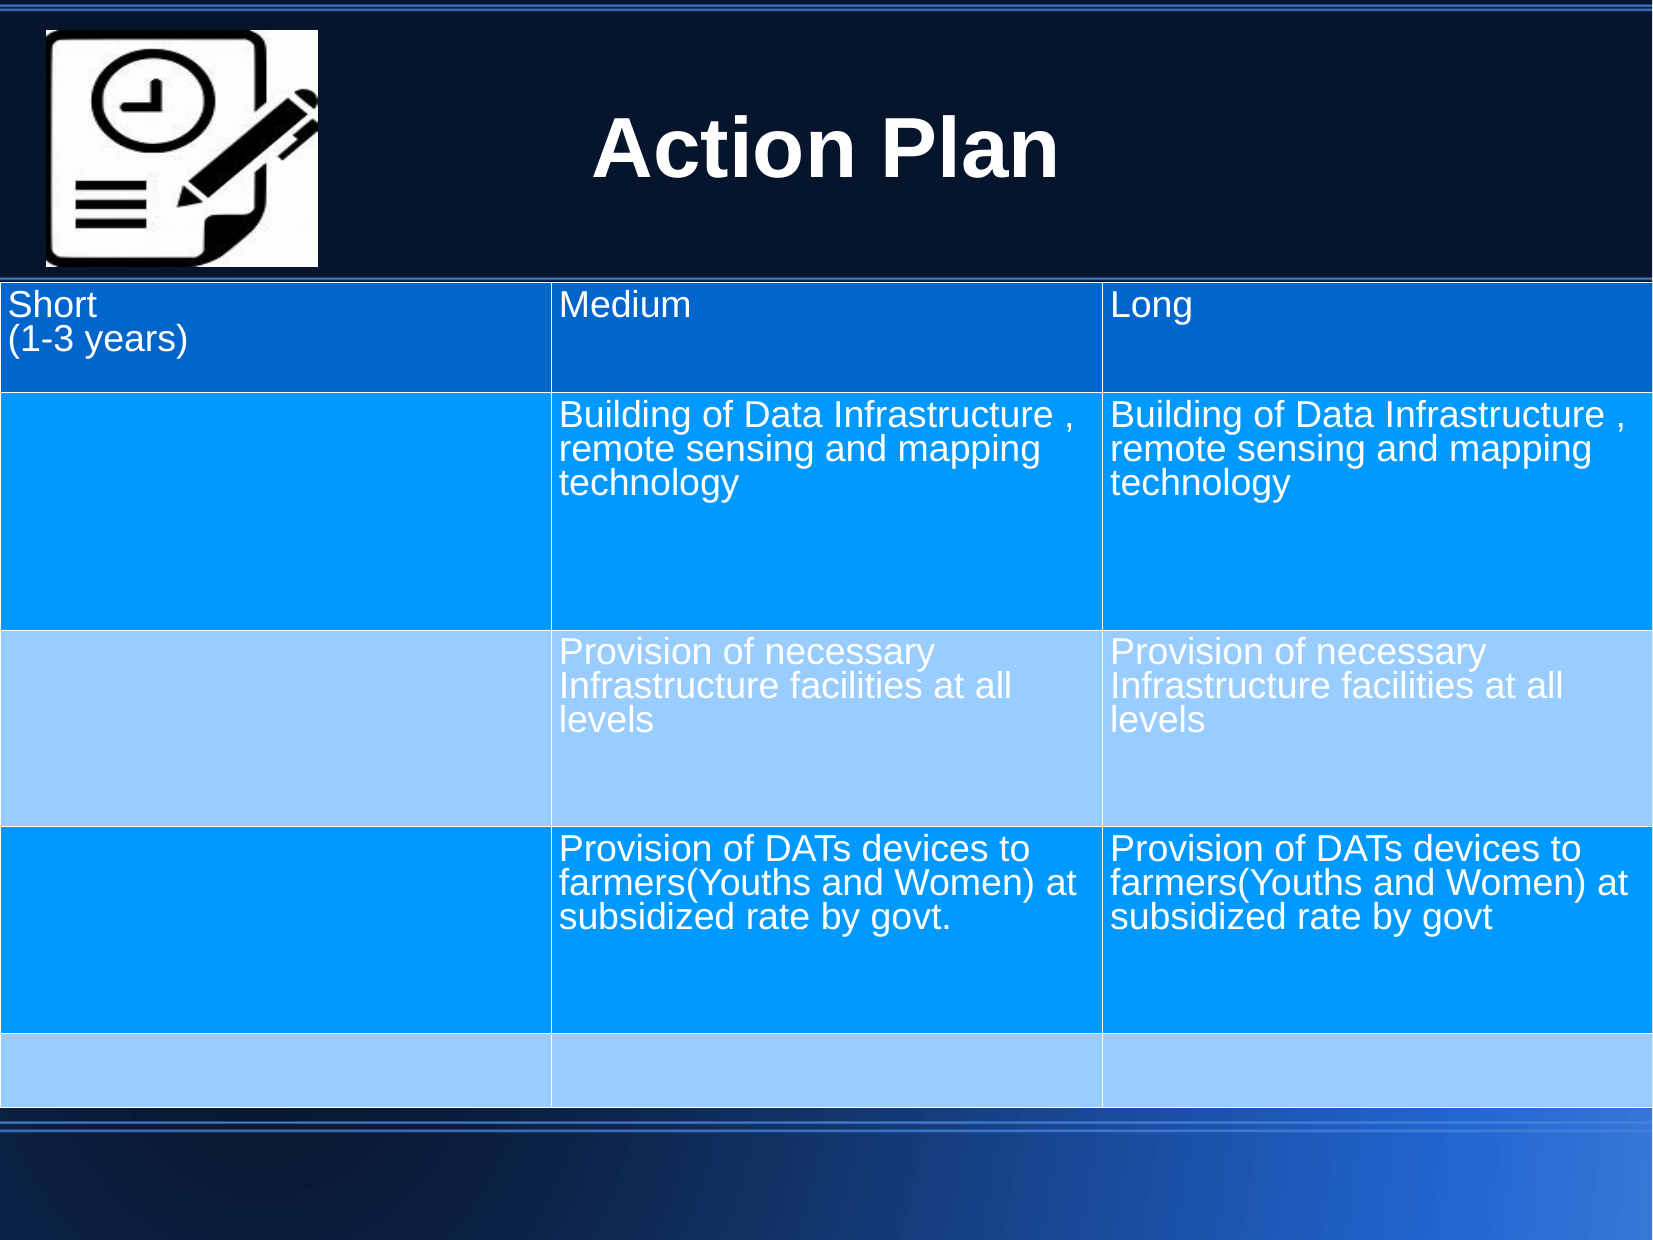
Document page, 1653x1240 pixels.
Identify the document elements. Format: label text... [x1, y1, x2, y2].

table_cell Provision of necessary Infrastructure facilities at all levels [1103, 631, 1653, 826]
table_cell [1, 827, 551, 1033]
table_cell [1, 631, 551, 826]
table_cell Provision of DATs devices to farmers(Youths and Women) at subsidized rate by govt. [552, 827, 1102, 1033]
table_header Medium [552, 283, 1102, 392]
table_cell [1, 1034, 551, 1107]
title Action Plan [318, 44, 1572, 253]
table_cell Building of Data Infrastructure , remote sensing and mapping technology [1103, 393, 1653, 630]
table_cell [552, 1034, 1102, 1107]
table_cell [1103, 1034, 1653, 1107]
table_header Long [1103, 283, 1653, 392]
picture [0, 0, 1653, 282]
table_header Short (1-3 years) [1, 283, 551, 392]
table_cell Building of Data Infrastructure , remote sensing and mapping technology [552, 393, 1102, 630]
picture [0, 1108, 1653, 1240]
table_cell Provision of DATs devices to farmers(Youths and Women) at subsidized rate by govt [1103, 827, 1653, 1033]
table_cell [1, 393, 551, 630]
table_cell Provision of necessary Infrastructure facilities at all levels [552, 631, 1102, 826]
